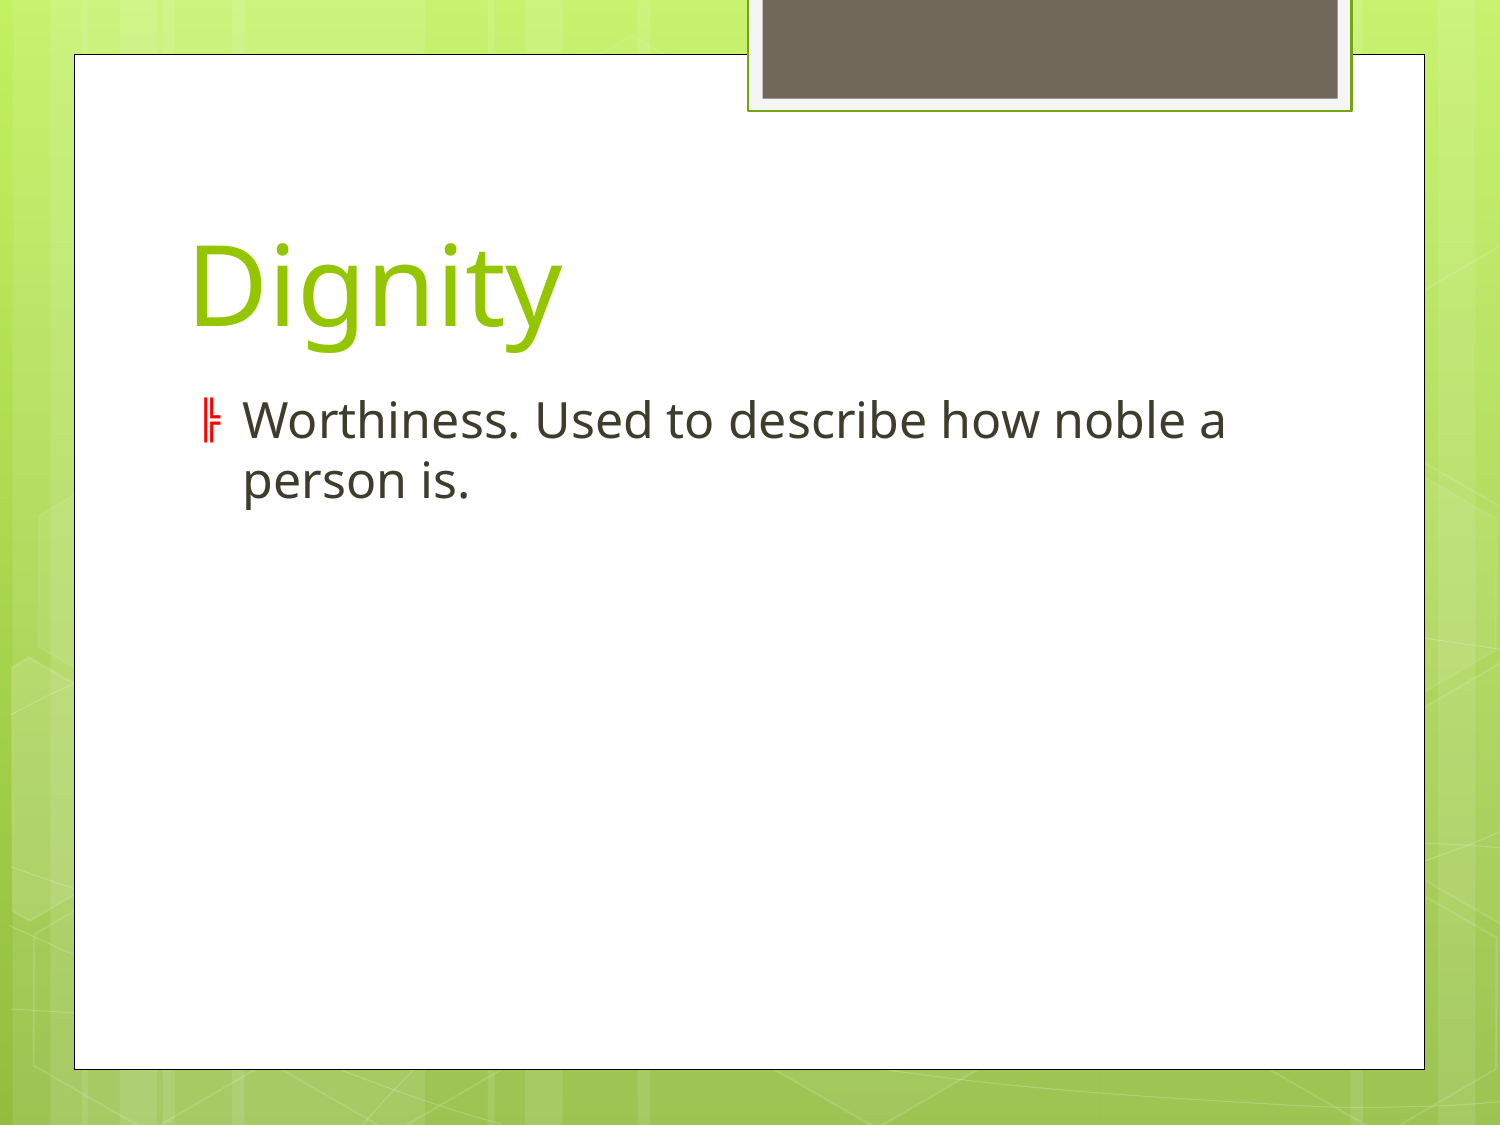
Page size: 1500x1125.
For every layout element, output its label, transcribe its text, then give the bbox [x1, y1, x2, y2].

list Worthiness. Used to describe how noble a person is. [171, 381, 1283, 957]
title Dignity [171, 168, 1324, 357]
